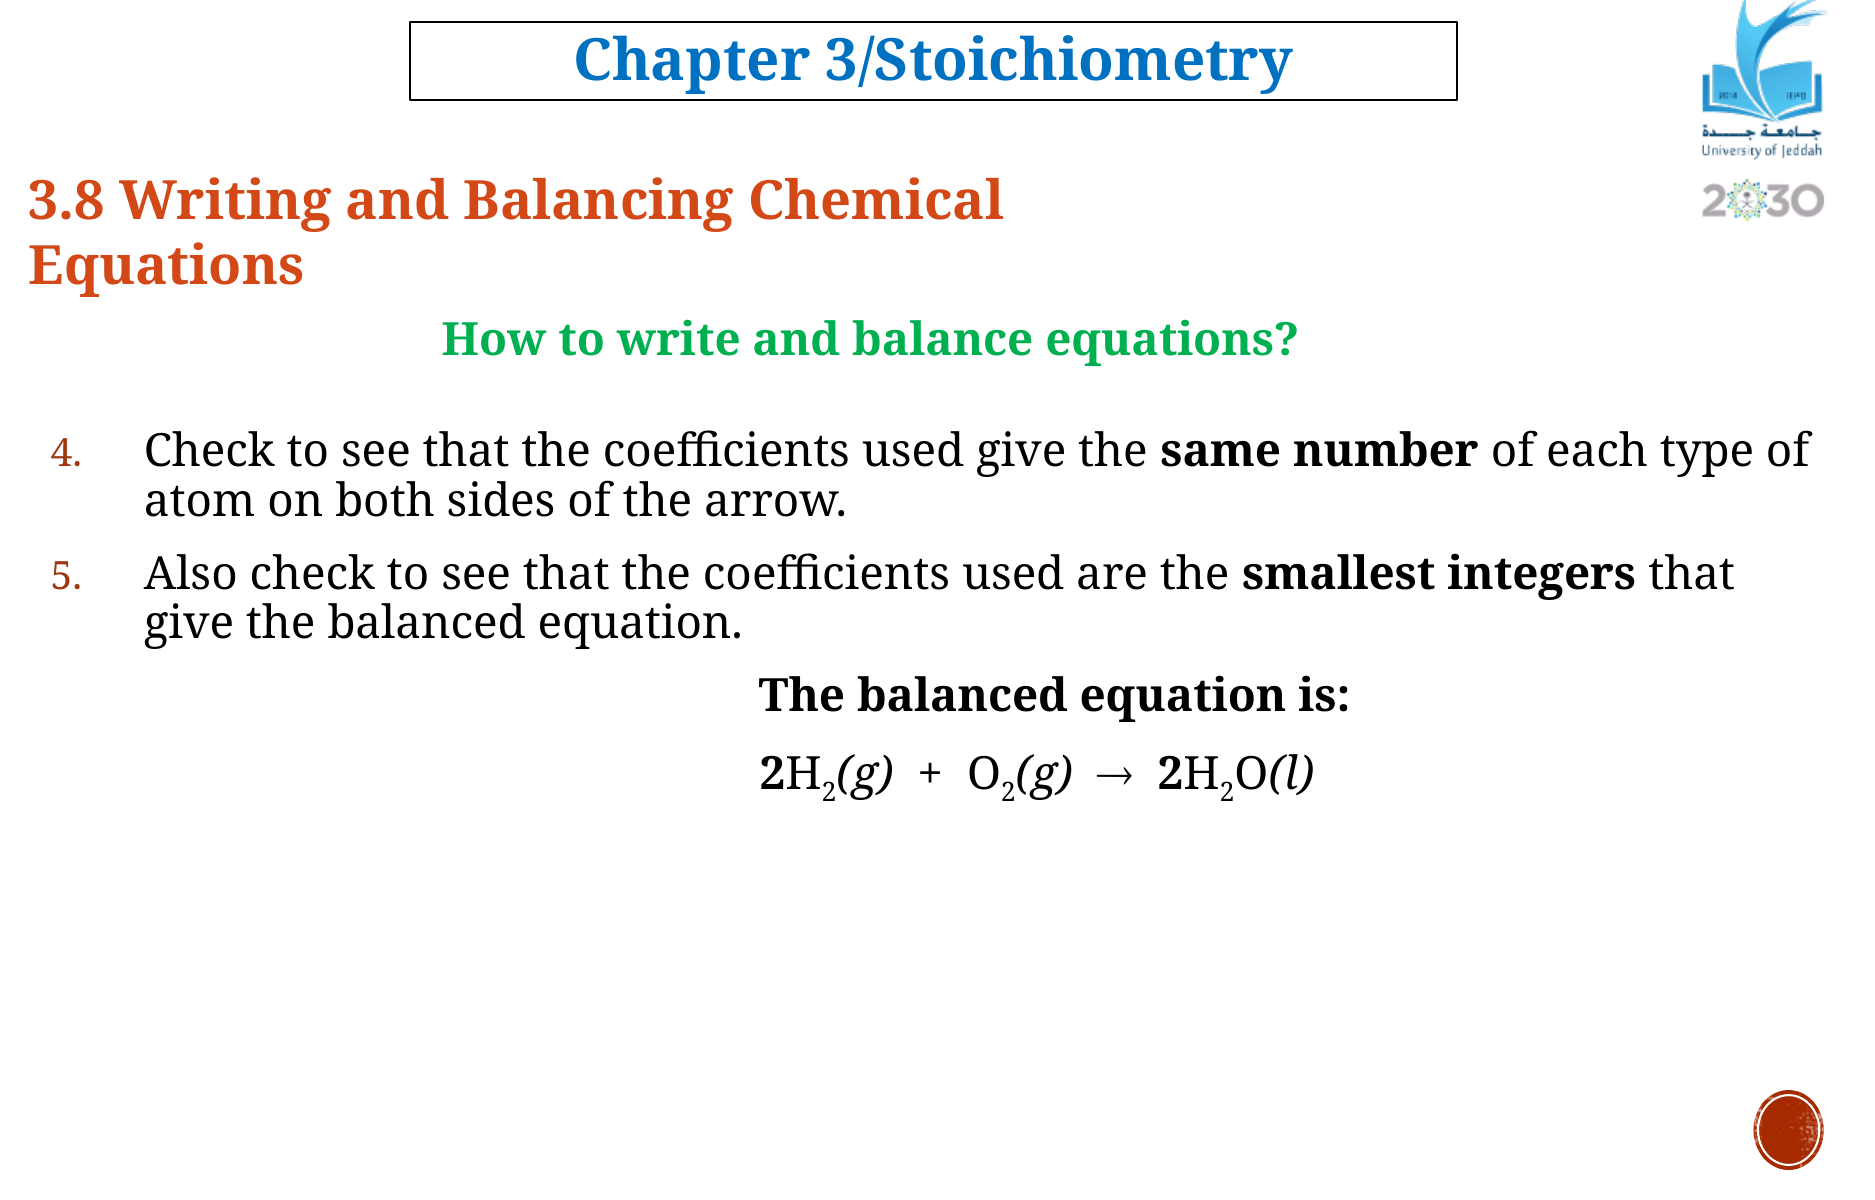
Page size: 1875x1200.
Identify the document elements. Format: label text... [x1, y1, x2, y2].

picture [1681, 0, 1846, 227]
text_box 3.8 Writing and Balancing Chemical Equations [13, 157, 1203, 304]
list Check to see that the coefficients used give the same number of each type of atom on both sides of the arrow. Also check to see that the coefficients used are the smallest integers that give the balanced equation. The balanced equation is: 2H2(g) + O2(g)  2H2O(l) [35, 419, 1832, 1117]
text_box Chapter 3/Stoichiometry [409, 21, 1458, 101]
text_box How to write and balance equations? [177, 294, 1565, 388]
